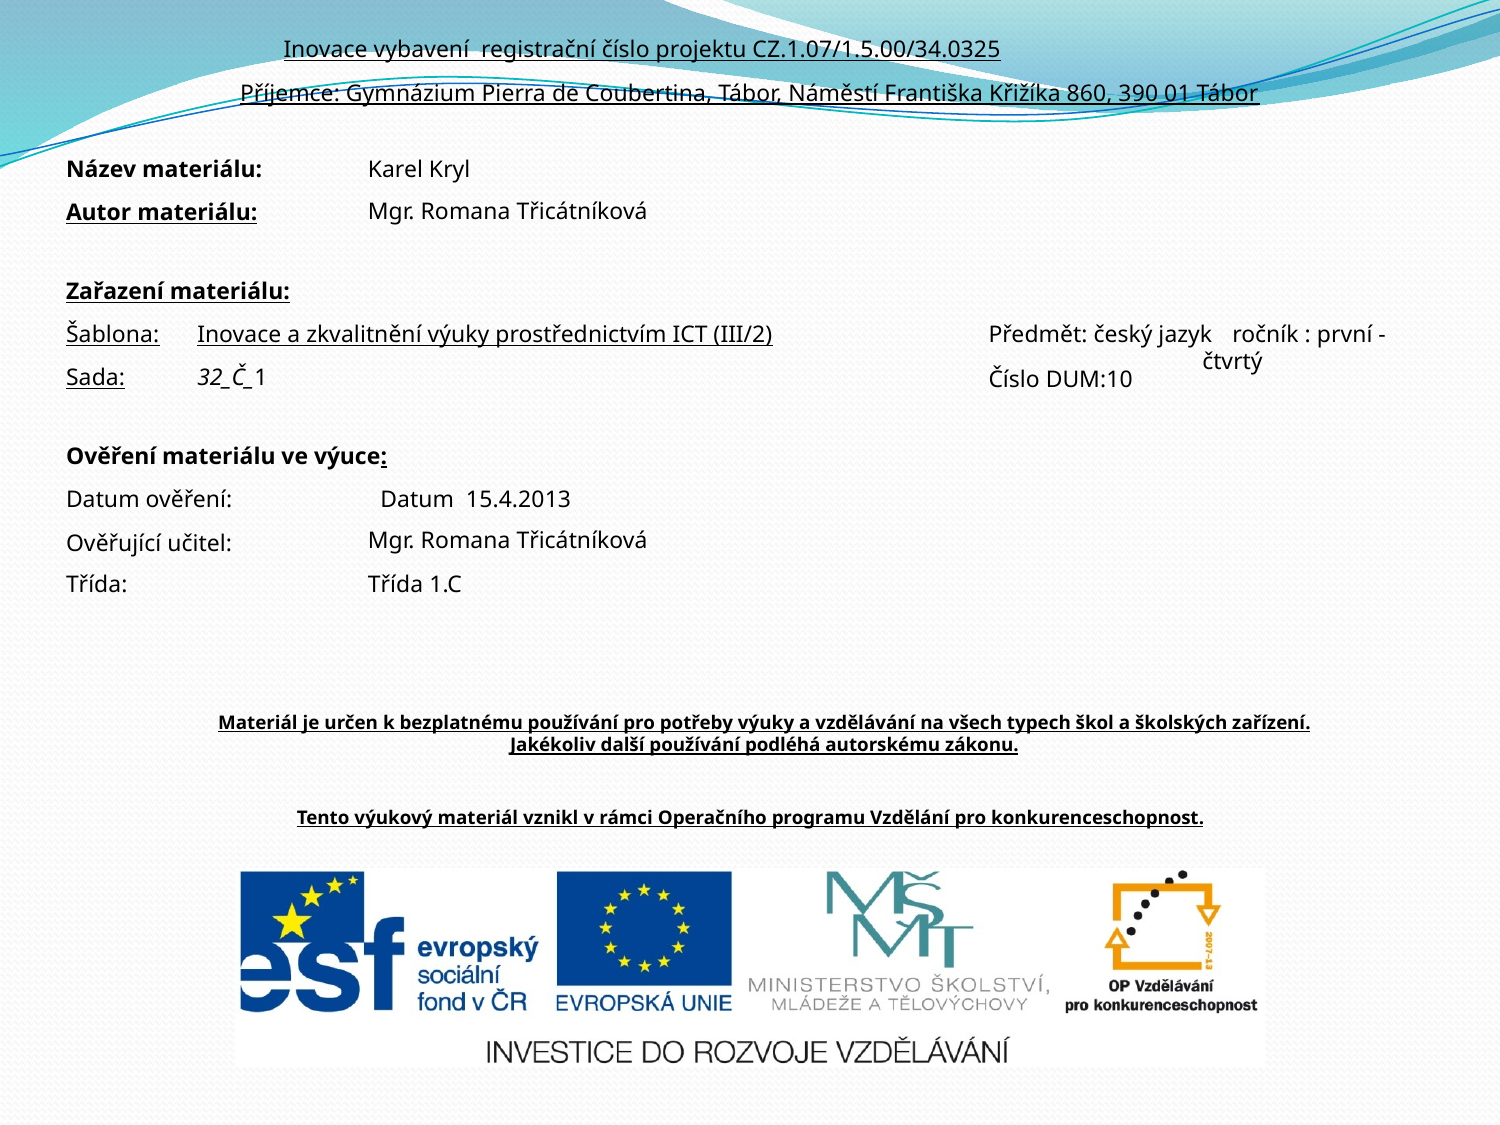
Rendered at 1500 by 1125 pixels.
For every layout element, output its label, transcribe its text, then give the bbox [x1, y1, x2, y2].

picture [235, 867, 1265, 1067]
text_box Předmět: český jazyk [974, 312, 1188, 354]
text_box ročník : první - čtvrtý [1188, 312, 1455, 382]
text_box Autor materiálu: [52, 217, 334, 233]
text_box 32_Č_1 [183, 356, 580, 398]
text_box Sada: [52, 356, 180, 398]
text_box Tento výukový materiál vznikl v rámci Operačního programu Vzdělání pro konkurenceschopnost. [129, 798, 1371, 835]
text_box Třída 1.C [354, 562, 538, 604]
text_box Datum ověření: [52, 478, 308, 519]
text_box Mgr. Romana Třicátníková [354, 519, 904, 561]
text_box Číslo DUM:10 [975, 358, 1178, 399]
text_box Datum 15.4.2013 [366, 478, 680, 519]
text_box [1188, 352, 1384, 422]
text_box Zařazení materiálu: [52, 270, 379, 311]
text_box Inovace vybavení registrační číslo projektu CZ.1.07/1.5.00/34.0325 [270, 28, 1230, 69]
text_box Šablona: [52, 312, 183, 354]
text_box Karel Kryl [354, 148, 810, 189]
text_box Příjemce: Gymnázium Pierra de Coubertina, Tábor, Náměstí Františka Křižíka 860, 390 01 Tábor [116, 71, 1384, 113]
text_box Ověřující učitel: [52, 521, 312, 563]
text_box Ověření materiálu ve výuce: [52, 434, 507, 476]
text_box Třída: [52, 563, 180, 604]
text_box Inovace a zkvalitnění výuky prostřednictvím ICT (III/2) [183, 312, 949, 354]
text_box Název materiálu: [52, 148, 354, 217]
text_box Mgr. Romana Třicátníková [354, 189, 928, 231]
text_box Materiál je určen k bezplatnému používání pro potřeby výuky a vzdělávání na všech typech škol a školských zařízení. Jakékoliv další používání podléhá autorskému zákonu. [1, 703, 1500, 762]
